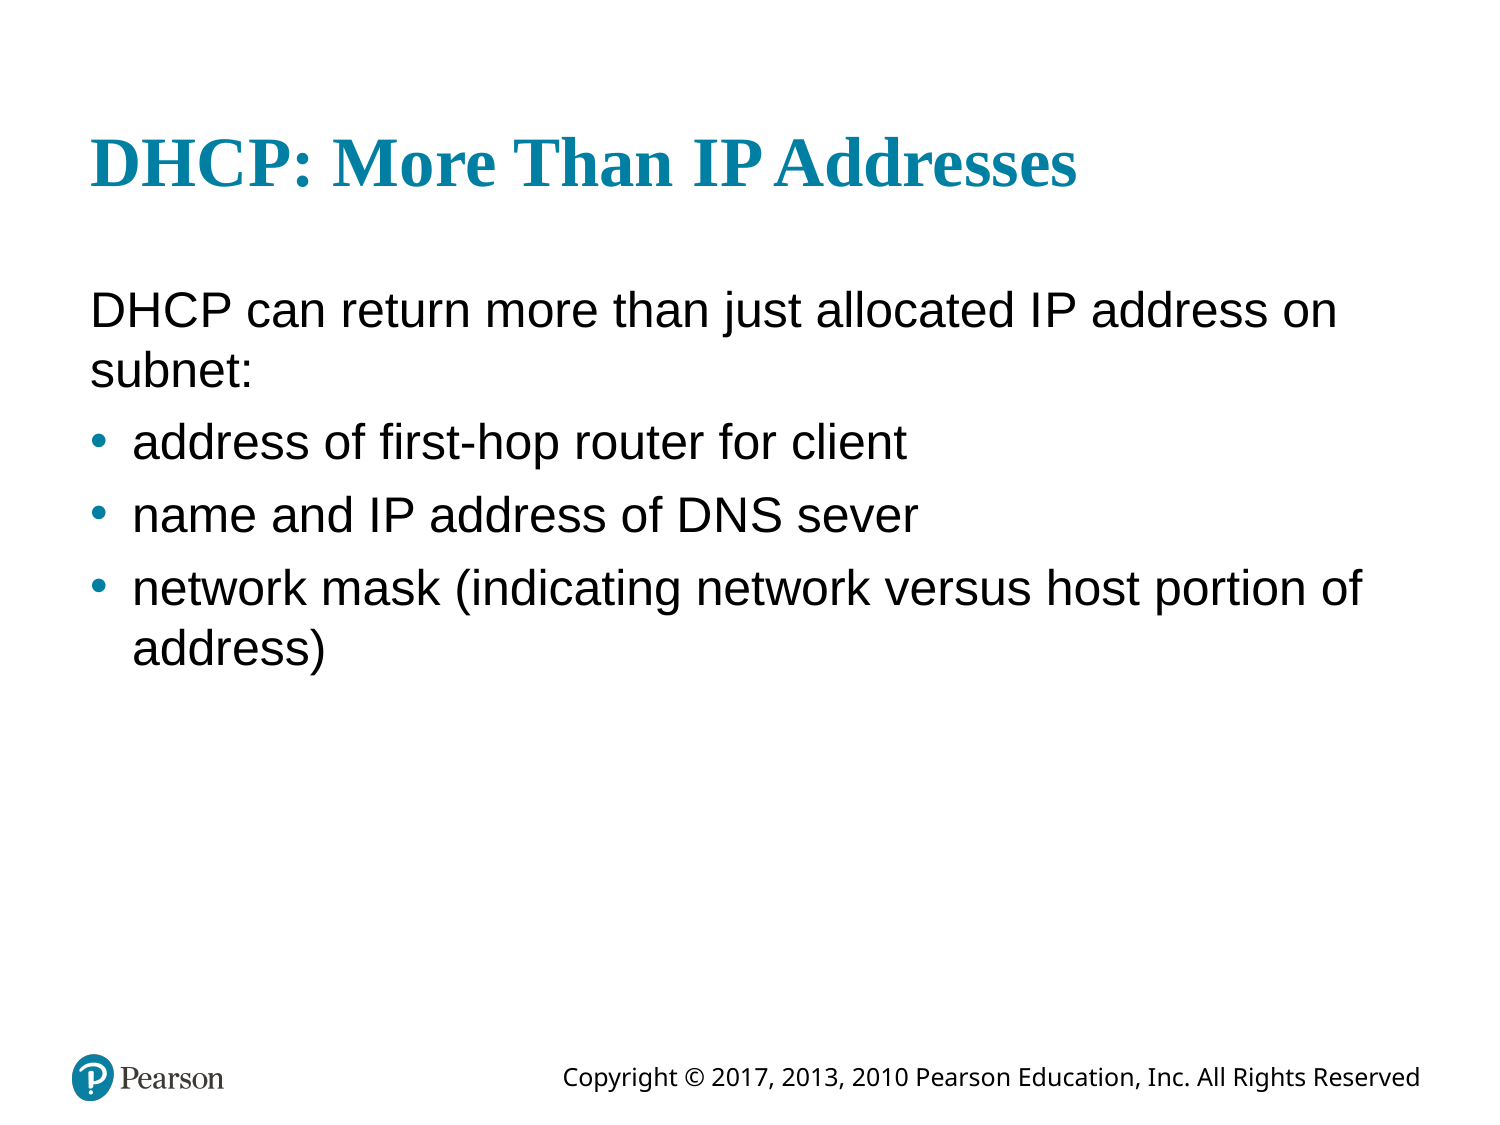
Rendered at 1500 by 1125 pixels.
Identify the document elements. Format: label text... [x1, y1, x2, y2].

picture [80, 1063, 106, 1088]
picture [98, 1054, 224, 1101]
list D H C P can return more than just allocated I P address on subnet: address of first-hop router for client name and I P address of D N S sever network mask (indicating network versus host portion of address) [75, 262, 1425, 1005]
title D H C P: More Than I P Addresses [75, 35, 1425, 216]
picture [72, 1087, 83, 1101]
picture [72, 1054, 88, 1070]
